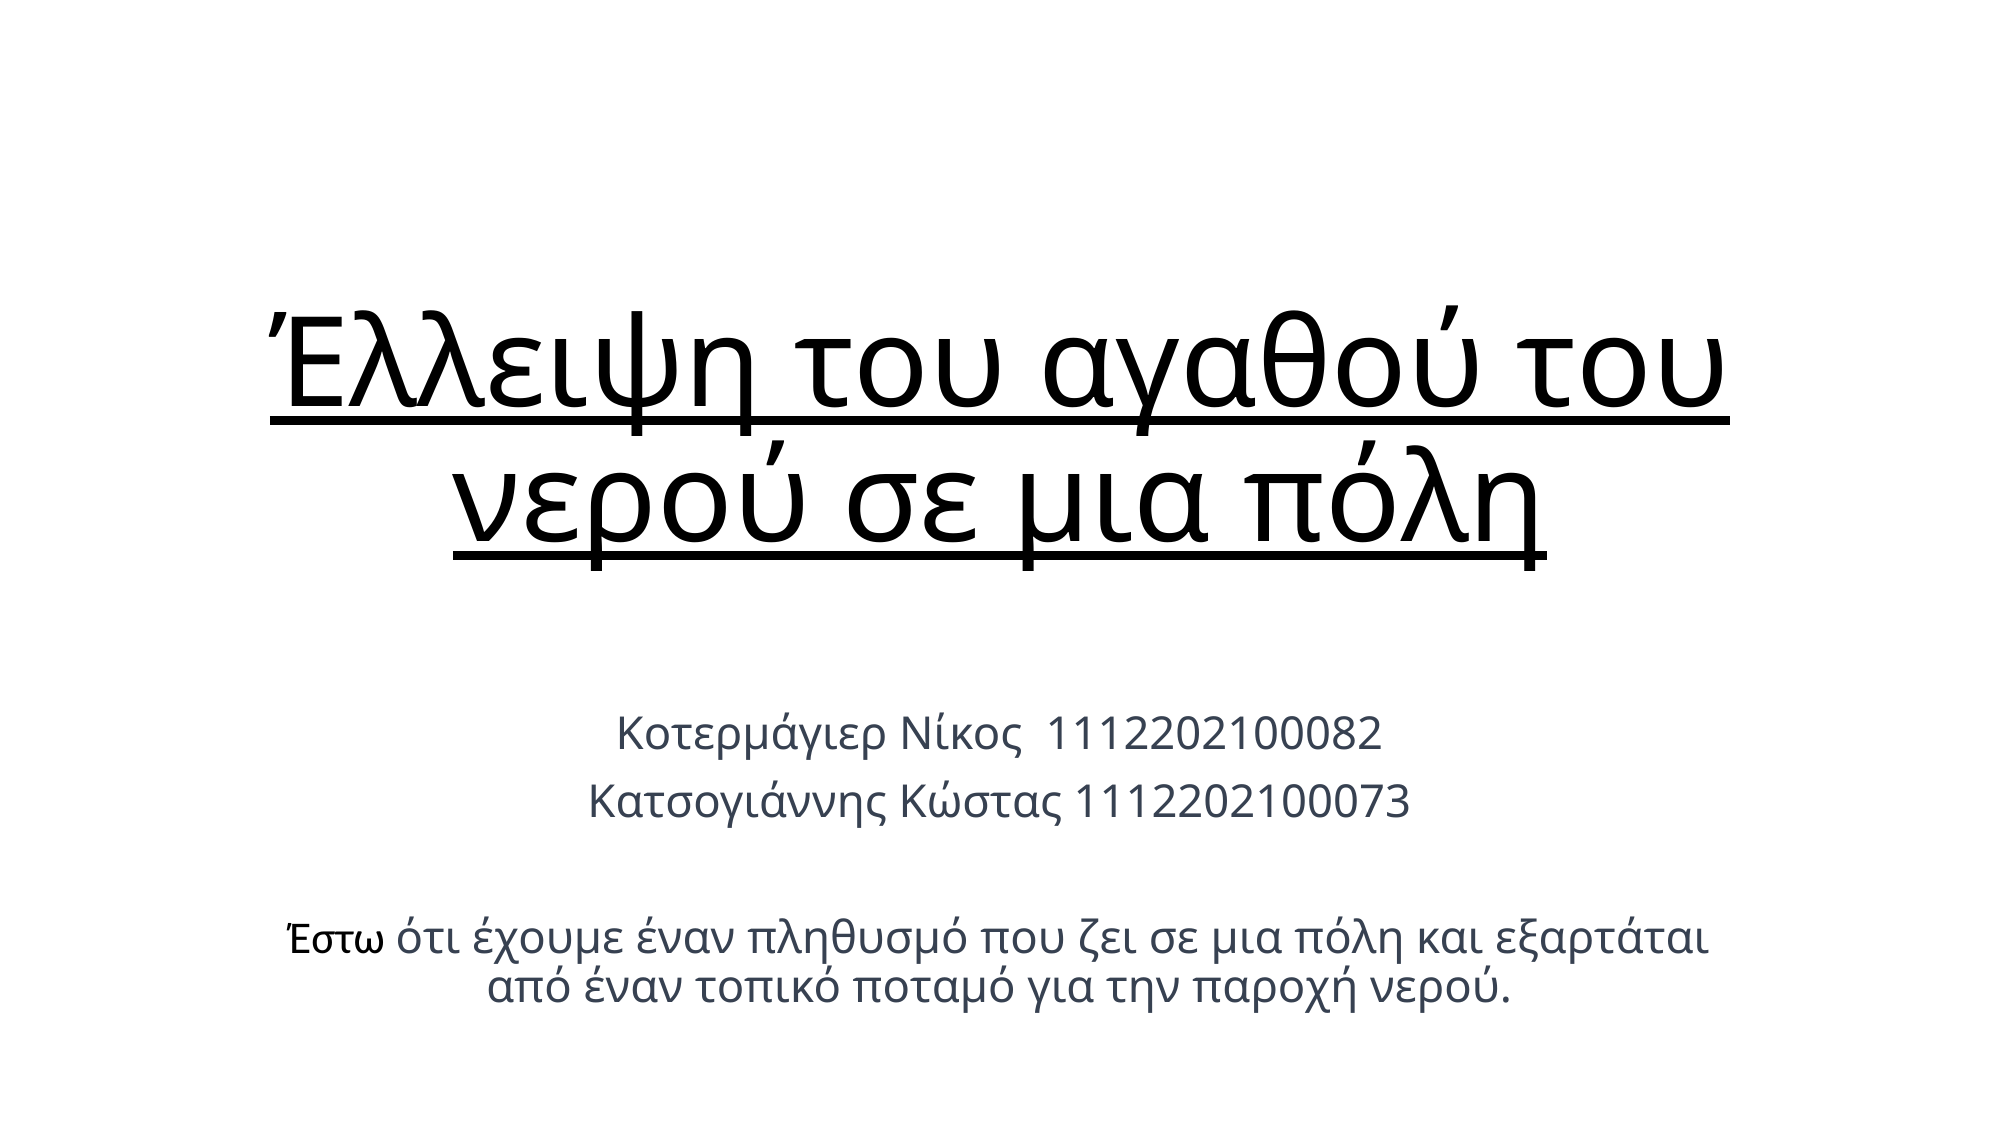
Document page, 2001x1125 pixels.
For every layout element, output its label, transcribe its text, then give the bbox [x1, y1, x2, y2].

title Έλλειψη του αγαθού του νερού σε μια πόλη [249, 184, 1750, 576]
subtitle Κοτερμάγιερ Νίκος 1112202100082 Κατσογιάννης Κώστας 1112202100073 Έστω ότι έχουμε έναν πληθυσμό που ζει σε μια πόλη και εξαρτάται από έναν τοπικό ποταμό για την παροχή νερού. [249, 629, 1750, 1021]
